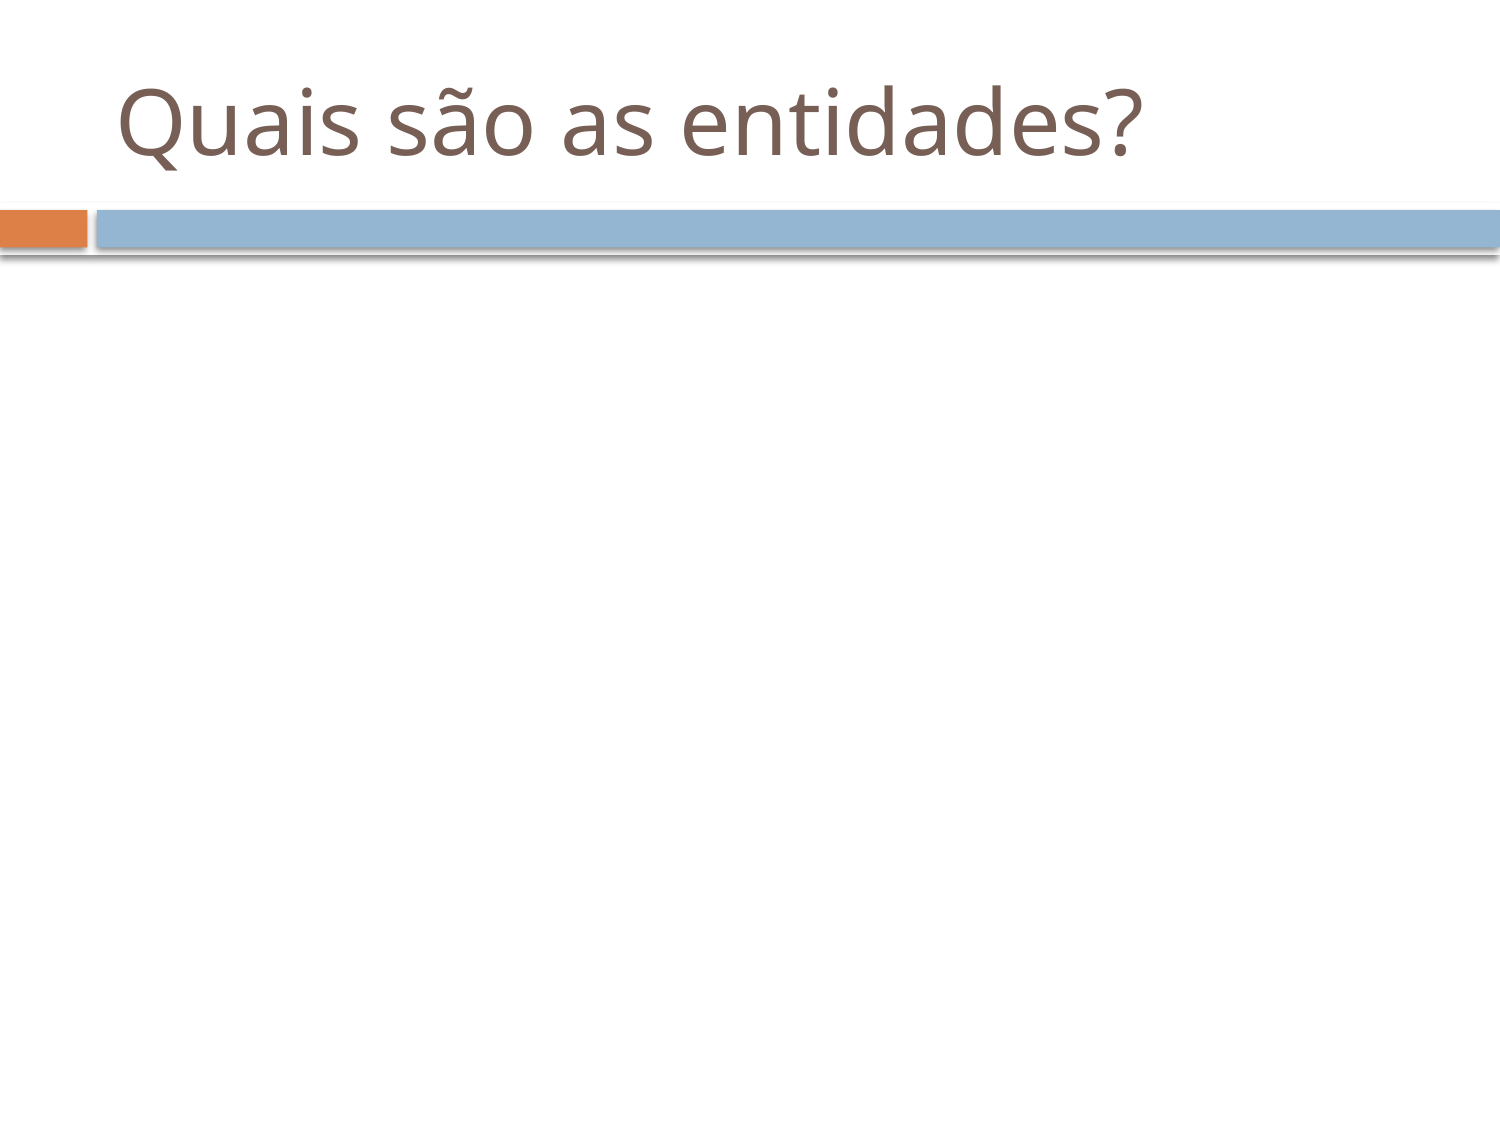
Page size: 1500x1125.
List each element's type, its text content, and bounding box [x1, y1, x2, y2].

title Quais são as entidades? [100, 37, 1438, 200]
